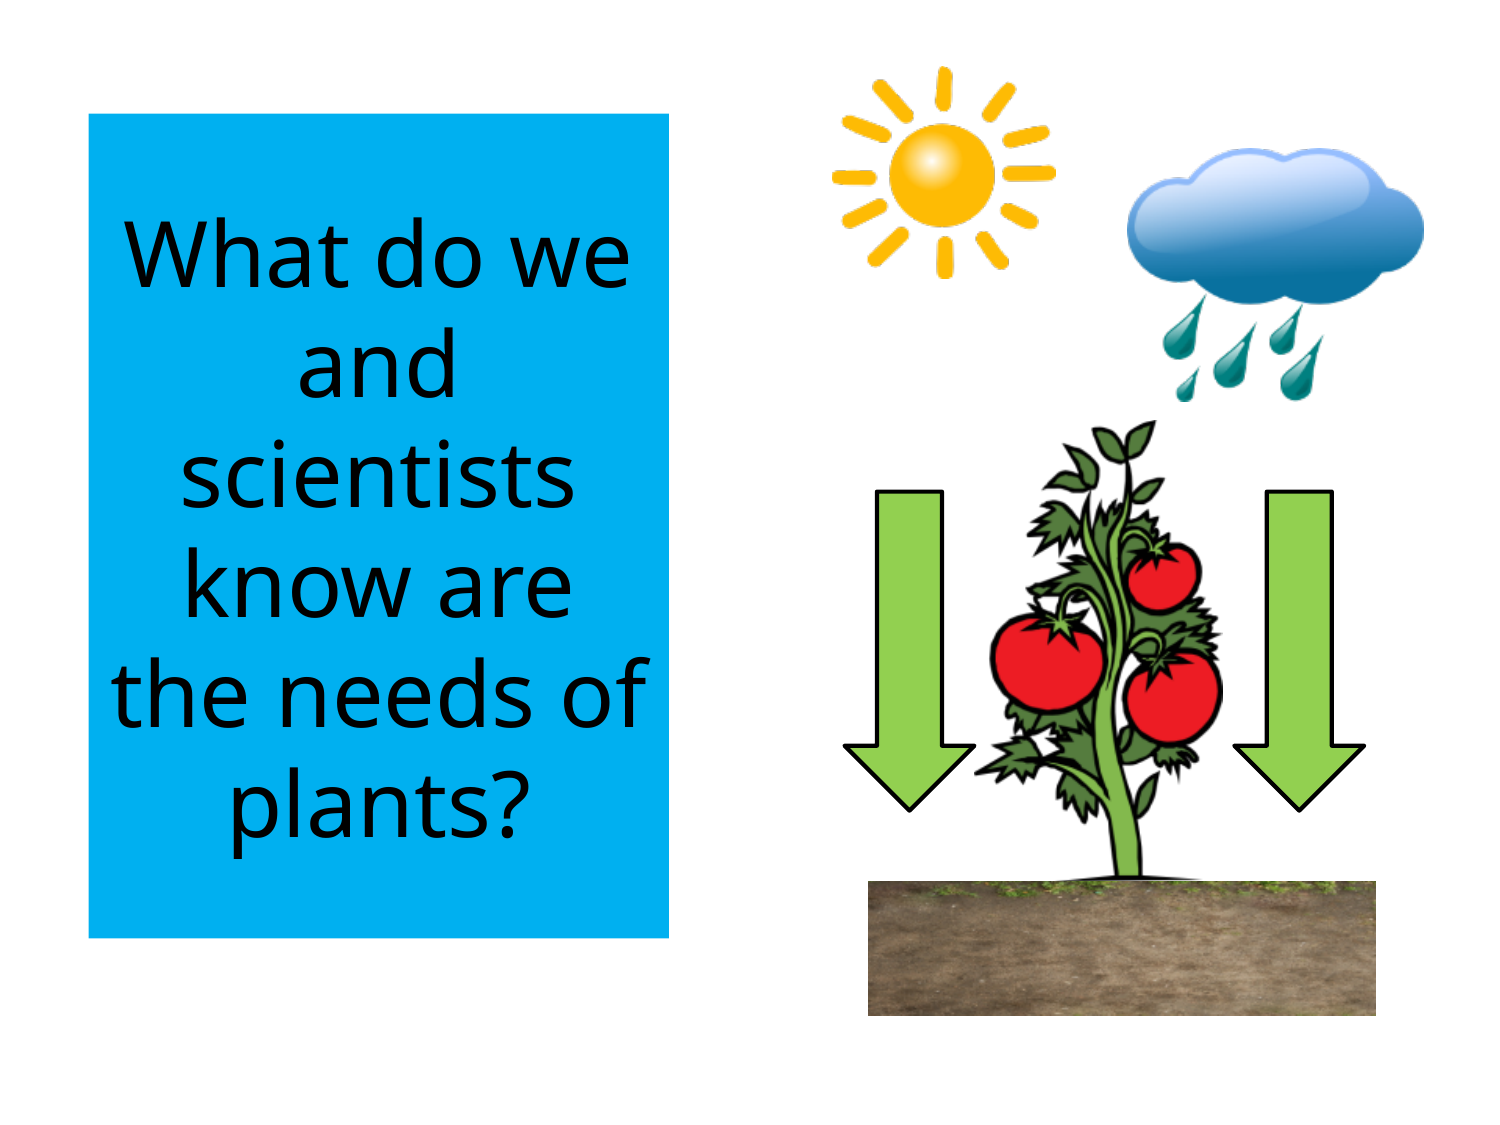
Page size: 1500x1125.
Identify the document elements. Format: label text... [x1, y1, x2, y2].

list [974, 420, 1223, 879]
picture [832, 66, 1056, 280]
text_box [842, 489, 969, 813]
text_box [1232, 489, 1367, 813]
title What do we and scientists know are the needs of plants? [88, 113, 669, 939]
picture [1127, 148, 1424, 402]
picture [867, 881, 1376, 1017]
